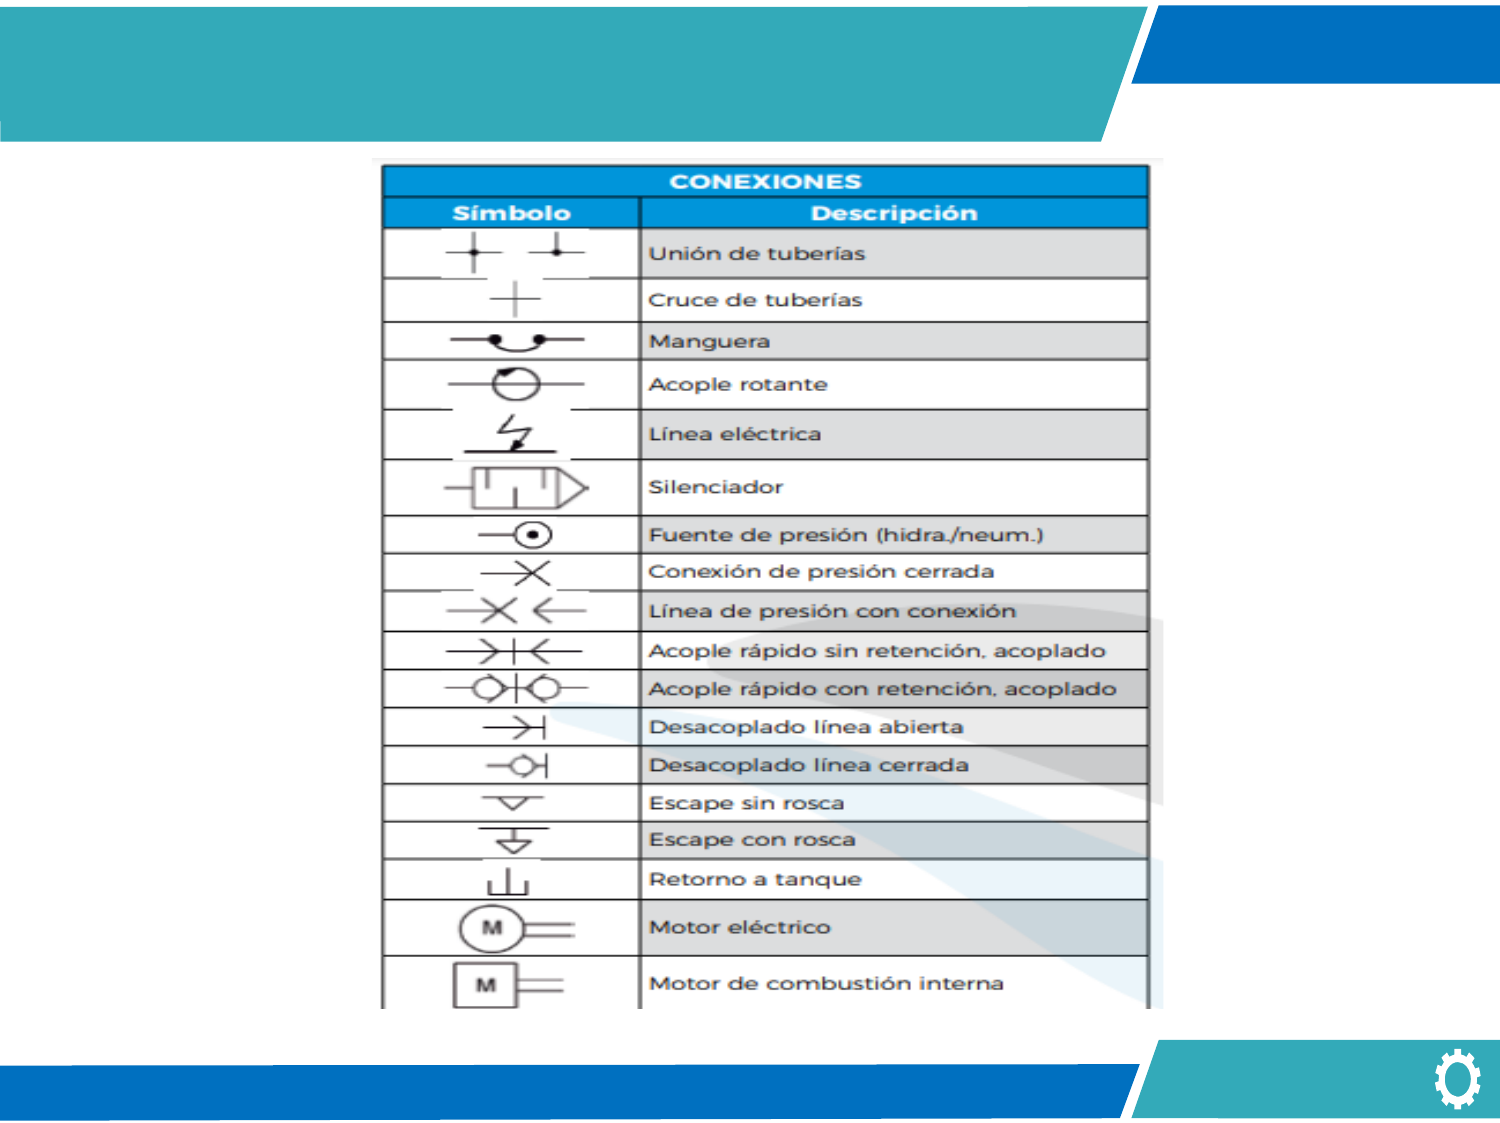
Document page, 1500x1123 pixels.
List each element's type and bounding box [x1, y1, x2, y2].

picture [371, 158, 1164, 1010]
